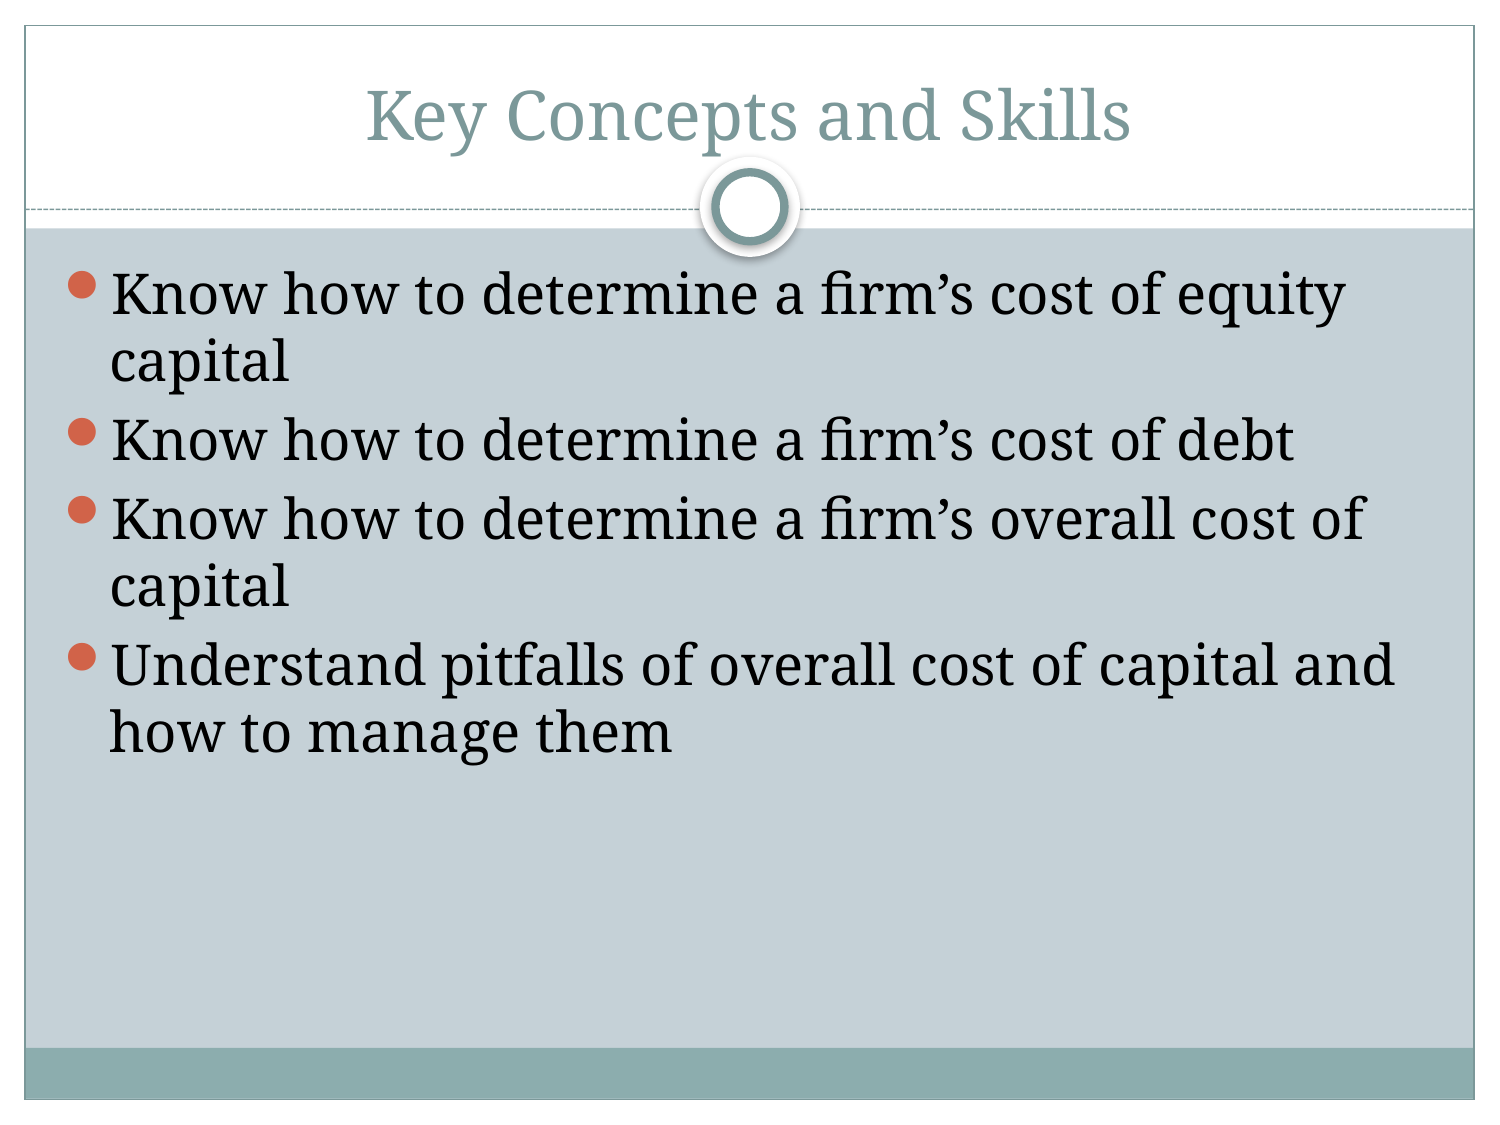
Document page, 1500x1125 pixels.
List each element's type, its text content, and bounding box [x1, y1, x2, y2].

title Key Concepts and Skills [49, 37, 1450, 162]
list Know how to determine a firm’s cost of equity capital Know how to determine a firm’s cost of debt Know how to determine a firm’s overall cost of capital Understand pitfalls of overall cost of capital and how to manage them [49, 250, 1445, 1001]
